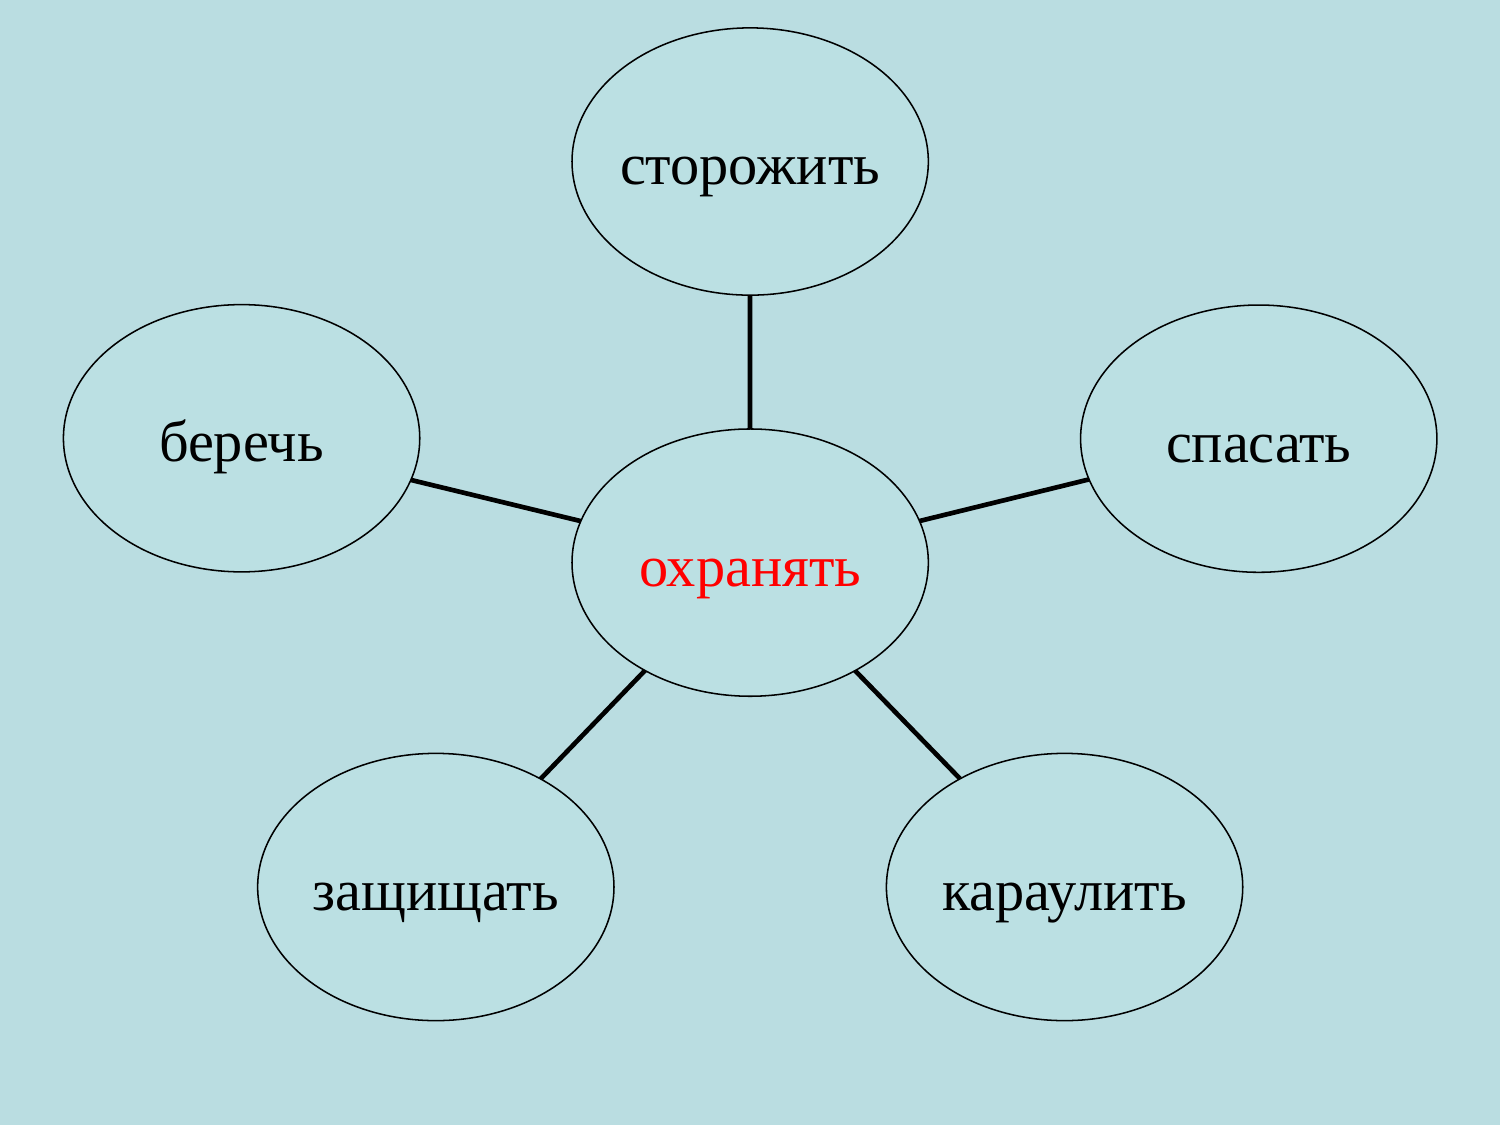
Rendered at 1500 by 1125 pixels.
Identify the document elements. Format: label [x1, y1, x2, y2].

text_box [0, 0, 1500, 1125]
